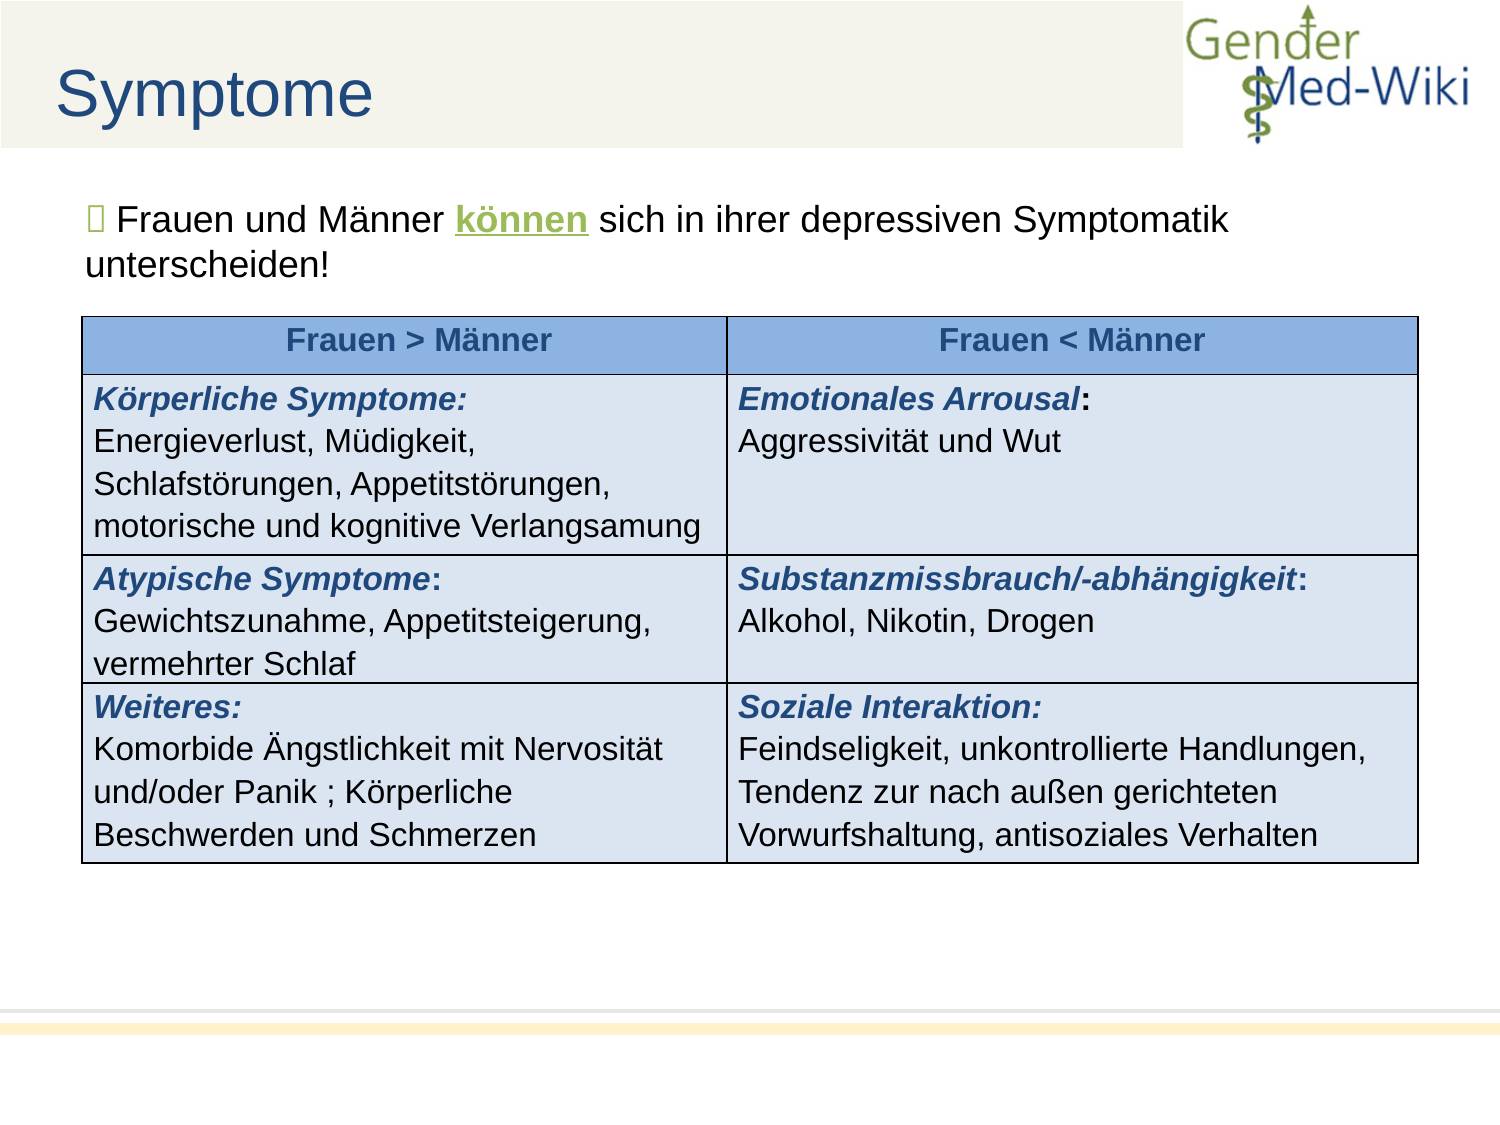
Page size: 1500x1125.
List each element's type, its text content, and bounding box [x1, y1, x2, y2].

table_cell Emotionales Arrousal: Aggressivität und Wut [728, 375, 1417, 554]
table_cell Substanzmissbrauch/-abhängigkeit: Alkohol, Nikotin, Drogen [728, 556, 1417, 682]
table_header Frauen > Männer [83, 317, 726, 374]
picture [1183, 0, 1471, 149]
table_cell Körperliche Symptome: Energieverlust, Müdigkeit, Schlafstörungen, Appetitstörungen, motorische und kognitive Verlangsamung [83, 375, 726, 554]
table_cell Atypische Symptome: Gewichtszunahme, Appetitsteigerung, vermehrter Schlaf [83, 556, 726, 682]
title Symptome [41, 42, 1152, 126]
text_box  Frauen und Männer können sich in ihrer depressiven Symptomatik unterscheiden! [70, 187, 1383, 293]
table_cell Soziale Interaktion: Feindseligkeit, unkontrollierte Handlungen, Tendenz zur nach außen gerichteten Vorwurfshaltung, antisoziales Verhalten [728, 684, 1417, 862]
table_header Frauen < Männer [728, 317, 1417, 374]
table_cell Weiteres: Komorbide Ängstlichkeit mit Nervosität und/oder Panik ; Körperliche Beschwerden und Schmerzen [83, 684, 726, 862]
